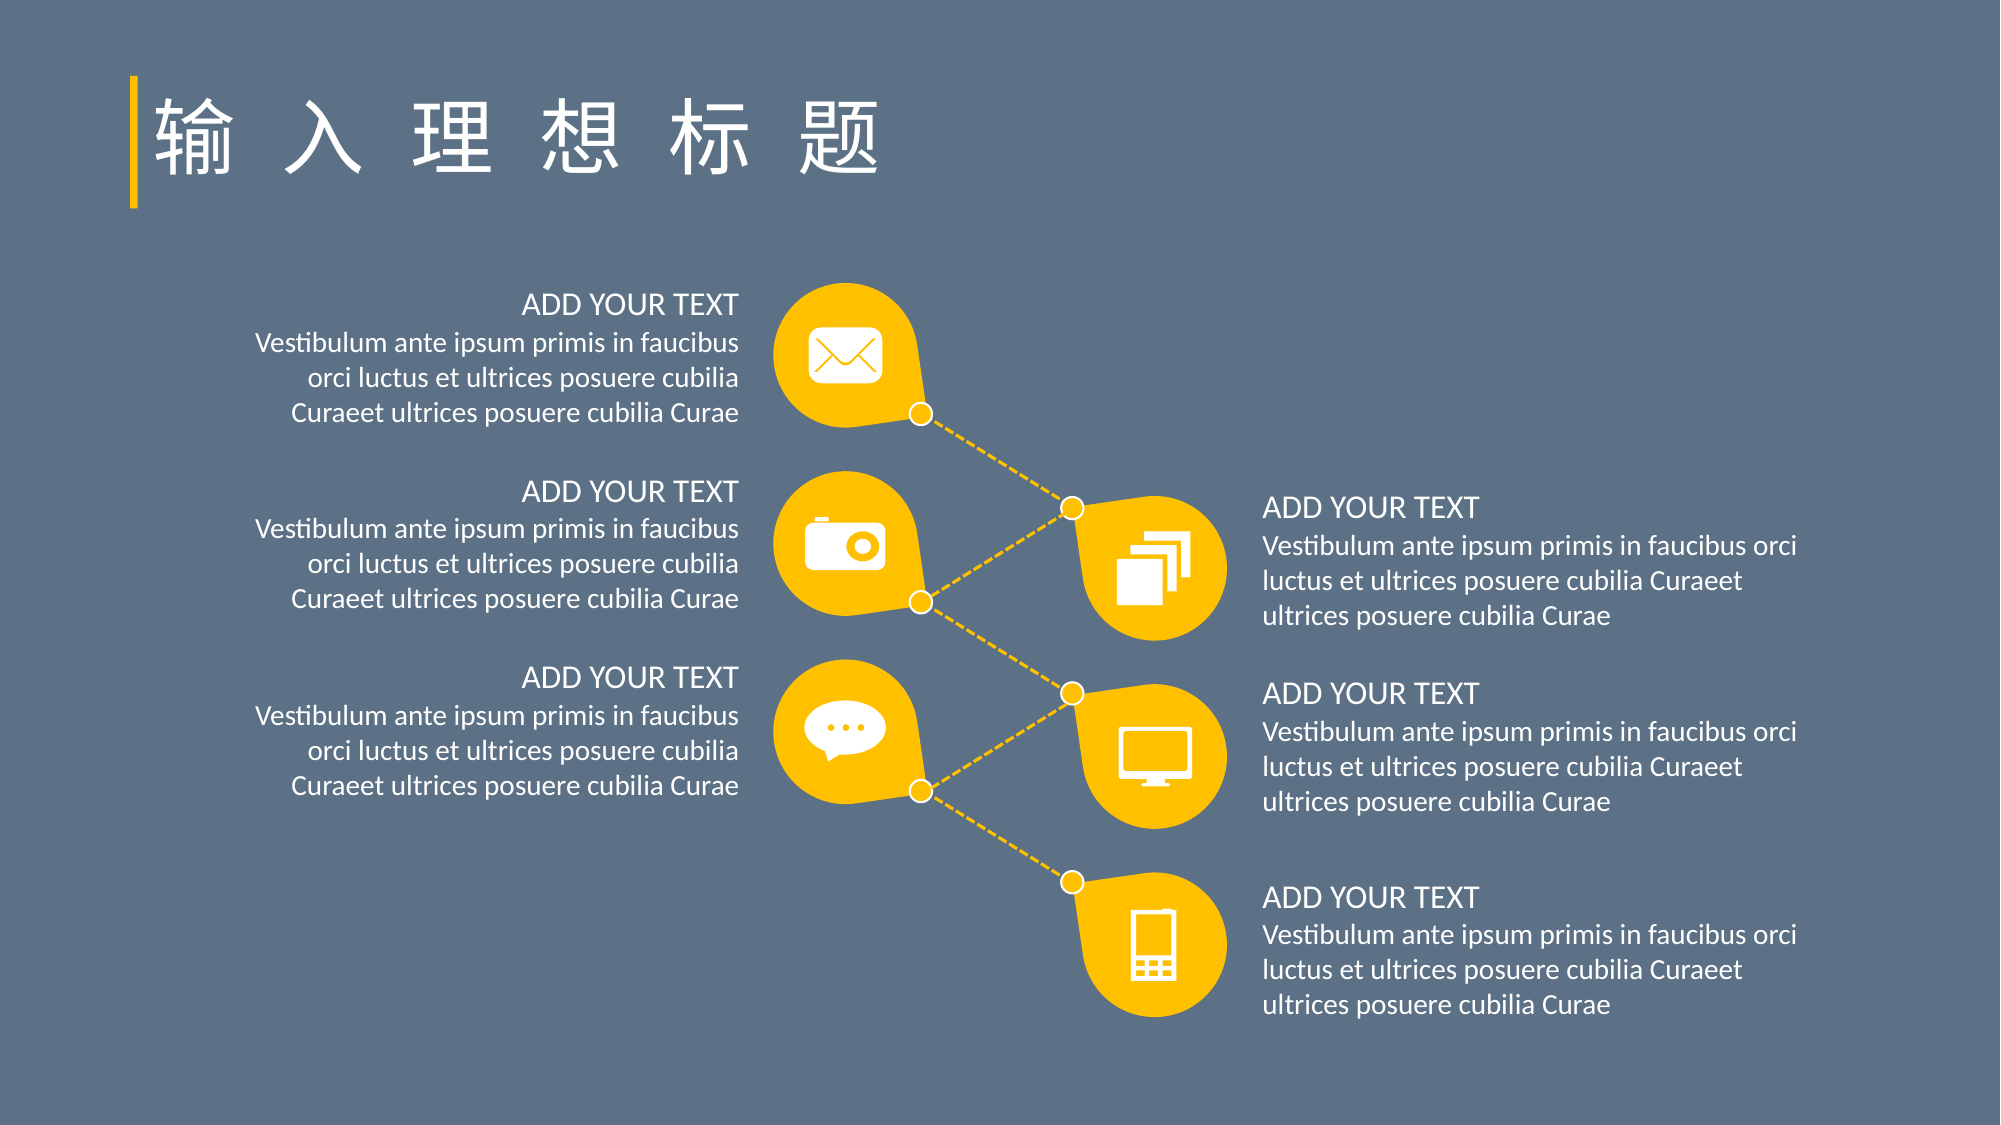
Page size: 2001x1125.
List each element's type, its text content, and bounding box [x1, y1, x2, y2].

text_box Vestibulum ante ipsum primis in faucibus orci luctus et ultrices posuere cubilia Curaeet ultrices posuere cubilia Curae [212, 689, 755, 844]
text_box ADD YOUR TEXT [1247, 478, 1545, 533]
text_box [1116, 531, 1191, 606]
text_box Vestibulum ante ipsum primis in faucibus orci luctus et ultrices posuere cubilia Curaeet ultrices posuere cubilia Curae [212, 315, 755, 471]
text_box ADD YOUR TEXT [1247, 663, 1545, 719]
text_box ADD YOUR TEXT [457, 274, 755, 330]
text_box ADD YOUR TEXT [457, 648, 755, 703]
text_box Vestibulum ante ipsum primis in faucibus orci luctus et ultrices posuere cubilia Curaeet ultrices posuere cubilia Curae [1247, 519, 1845, 639]
text_box ADD YOUR TEXT [1247, 867, 1545, 923]
title 输入理想标题 [137, 33, 1863, 251]
text_box ADD YOUR TEXT [457, 461, 755, 517]
text_box Vestibulum ante ipsum primis in faucibus orci luctus et ultrices posuere cubilia Curaeet ultrices posuere cubilia Curae [212, 502, 755, 657]
text_box Vestibulum ante ipsum primis in faucibus orci luctus et ultrices posuere cubilia Curaeet ultrices posuere cubilia Curae [1247, 704, 1845, 825]
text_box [773, 282, 1227, 1018]
text_box Vestibulum ante ipsum primis in faucibus orci luctus et ultrices posuere cubilia Curaeet ultrices posuere cubilia Curae [1247, 908, 1845, 1028]
